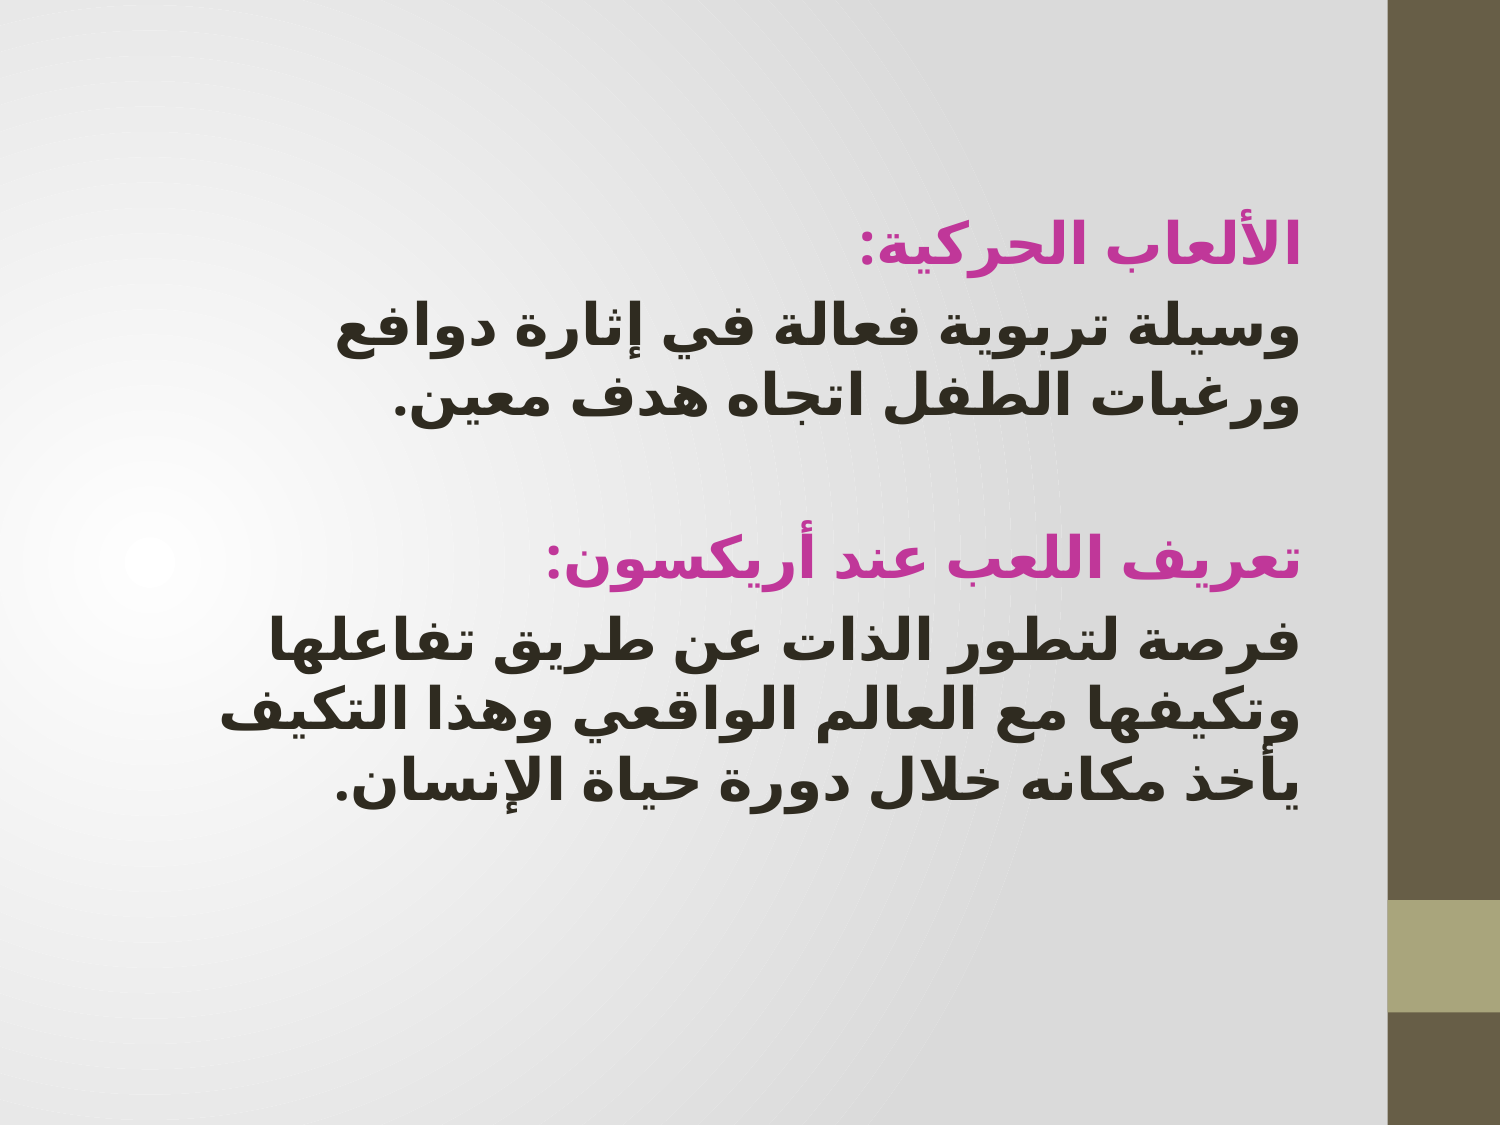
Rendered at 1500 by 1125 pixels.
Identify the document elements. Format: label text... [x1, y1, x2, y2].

list الألعاب الحركية: وسيلة تربوية فعالة في إثارة دوافع ورغبات الطفل اتجاه هدف معين. تعريف اللعب عند أريكسون: فرصة لتطور الذات عن طريق تفاعلها وتكيفها مع العالم الواقعي وهذا التكيف يأخذ مكانه خلال دورة حياة الإنسان. [171, 198, 1330, 957]
